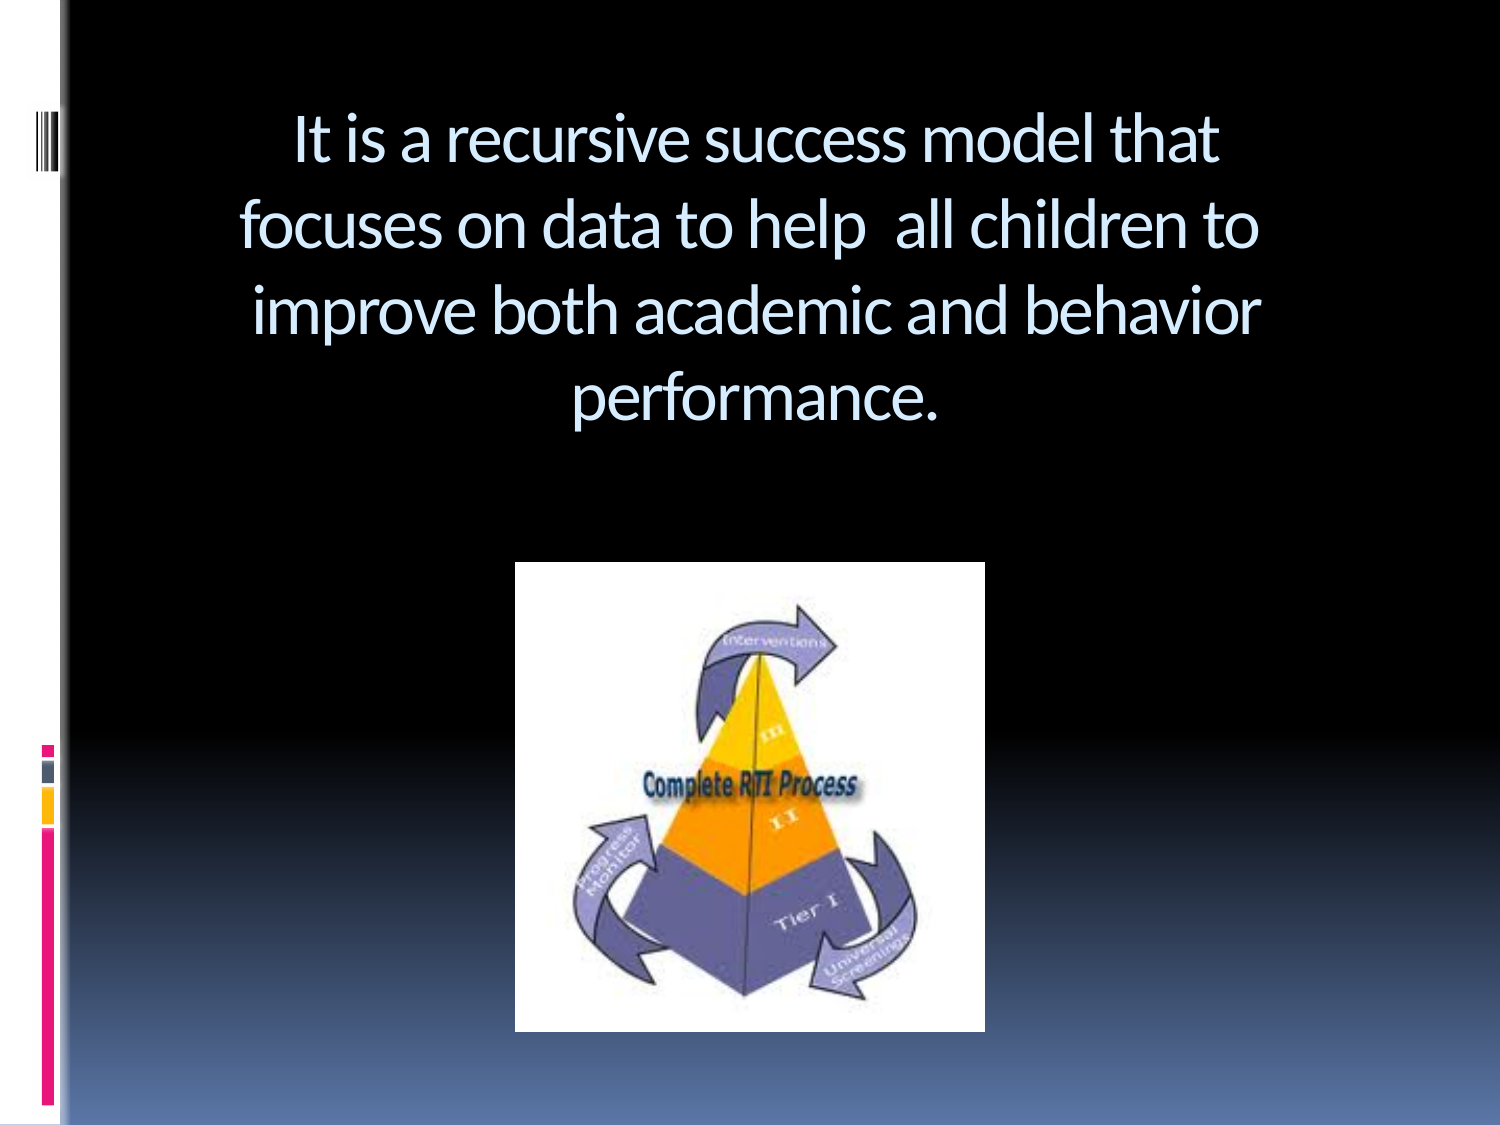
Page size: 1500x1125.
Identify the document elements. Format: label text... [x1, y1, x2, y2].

title It is a recursive success model that focuses on data to help all children to improve both academic and behavior performance. [187, 83, 1325, 625]
picture [515, 561, 985, 1032]
